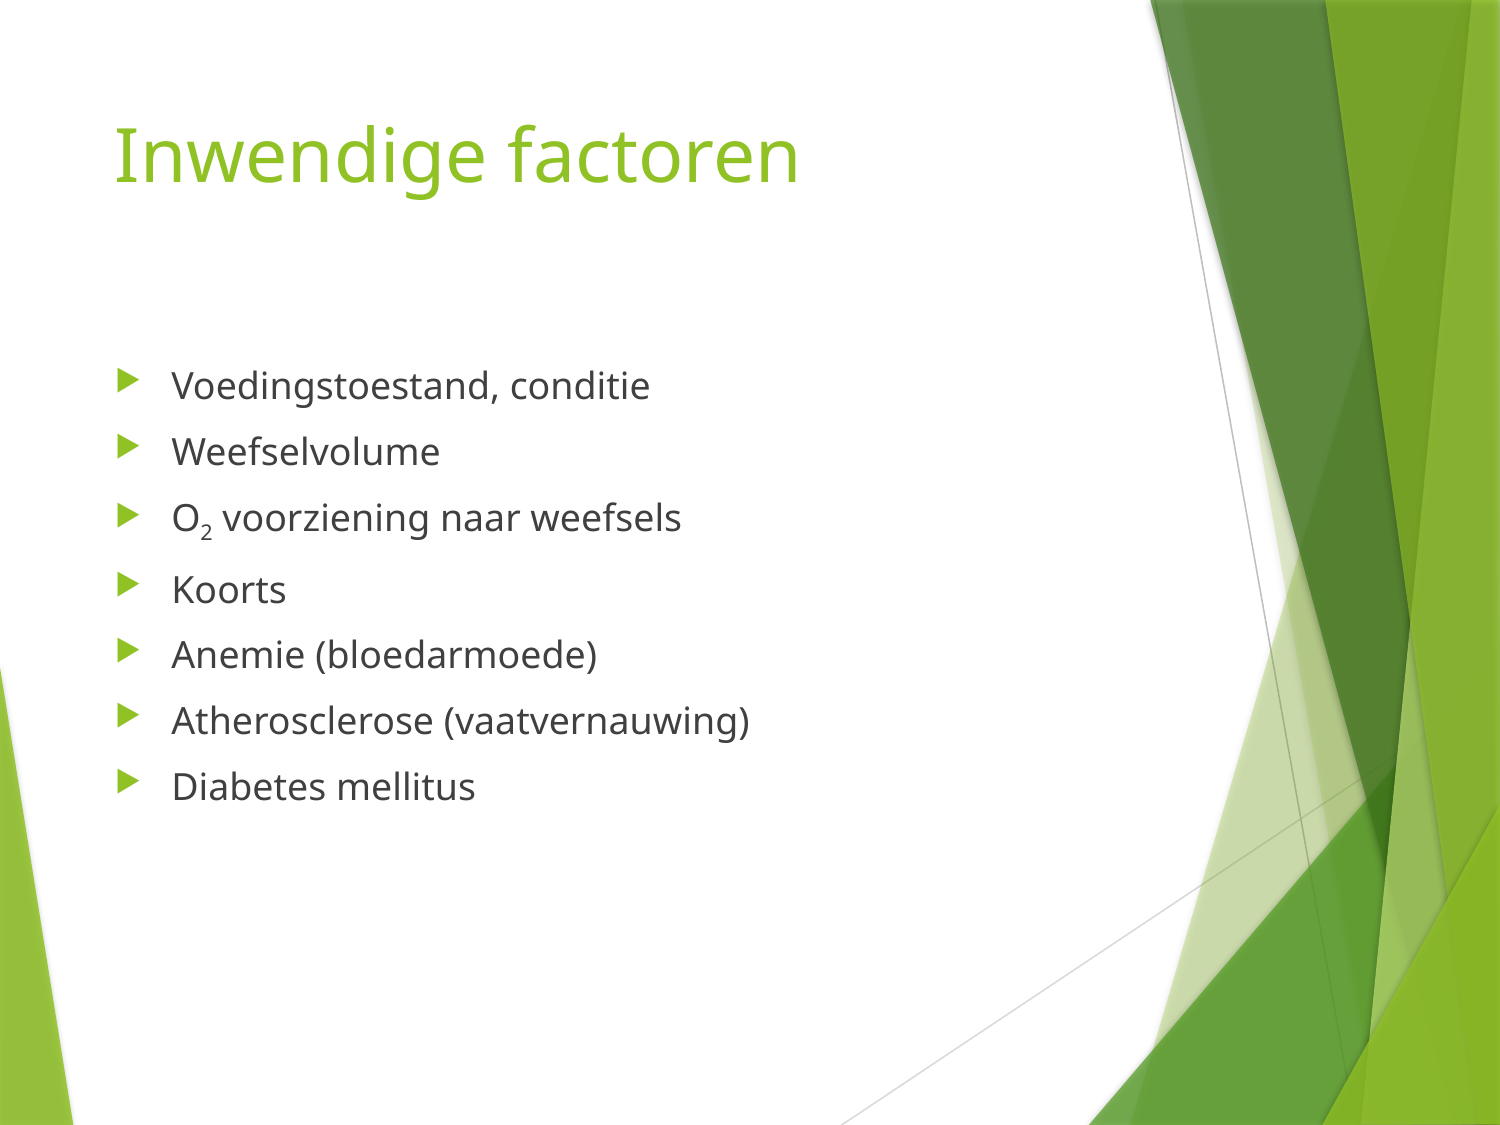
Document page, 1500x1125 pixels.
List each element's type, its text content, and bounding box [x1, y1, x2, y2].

title Inwendige factoren [99, 99, 1142, 317]
list Voedingstoestand, conditie Weefselvolume O2 voorziening naar weefsels Koorts Anemie (bloedarmoede) Atherosclerose (vaatvernauwing) Diabetes mellitus [99, 354, 1142, 992]
